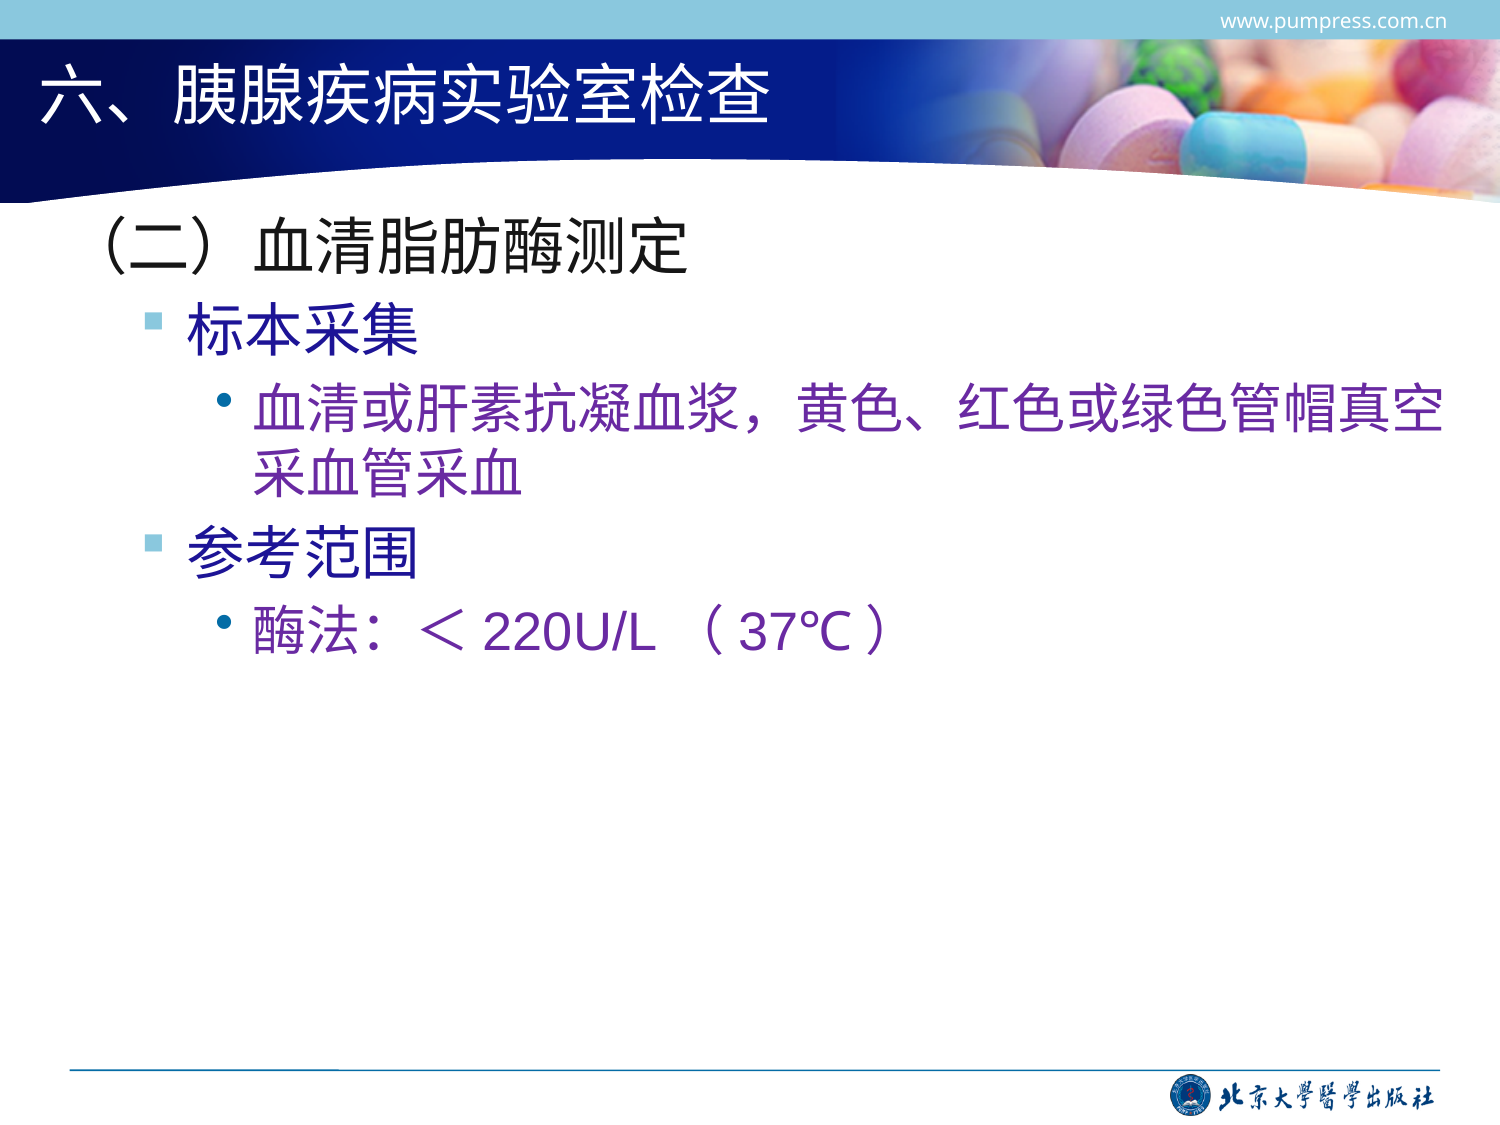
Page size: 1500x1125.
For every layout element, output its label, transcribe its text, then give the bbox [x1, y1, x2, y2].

slide_number www.pumpress.com.cn [1024, 0, 1463, 38]
list （二）血清脂肪酶测定 标本采集 血清或肝素抗凝血浆，黄色、红色或绿色管帽真空采血管采血 参考范围 酶法：＜220U/L（37℃） [49, 198, 1463, 1026]
picture [0, 40, 1500, 203]
picture [1170, 1074, 1436, 1118]
title 六、胰腺疾病实验室检查 [23, 46, 1349, 140]
